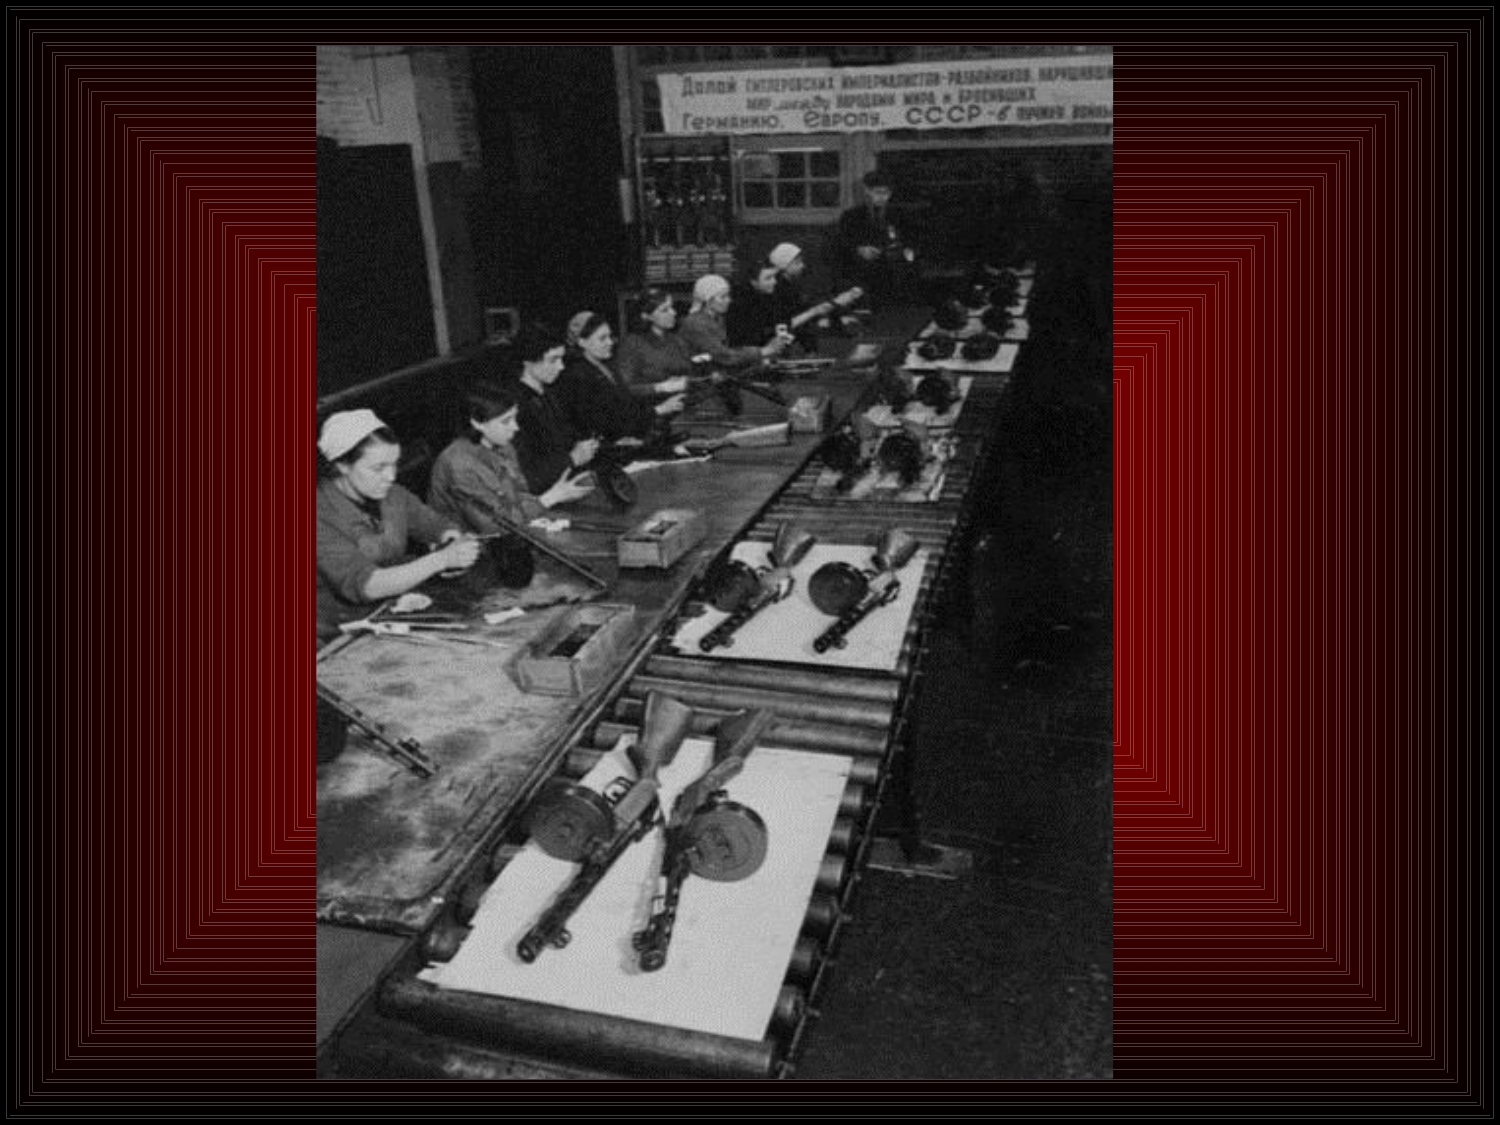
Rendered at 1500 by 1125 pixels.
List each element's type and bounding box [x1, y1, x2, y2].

picture [316, 46, 1114, 1079]
